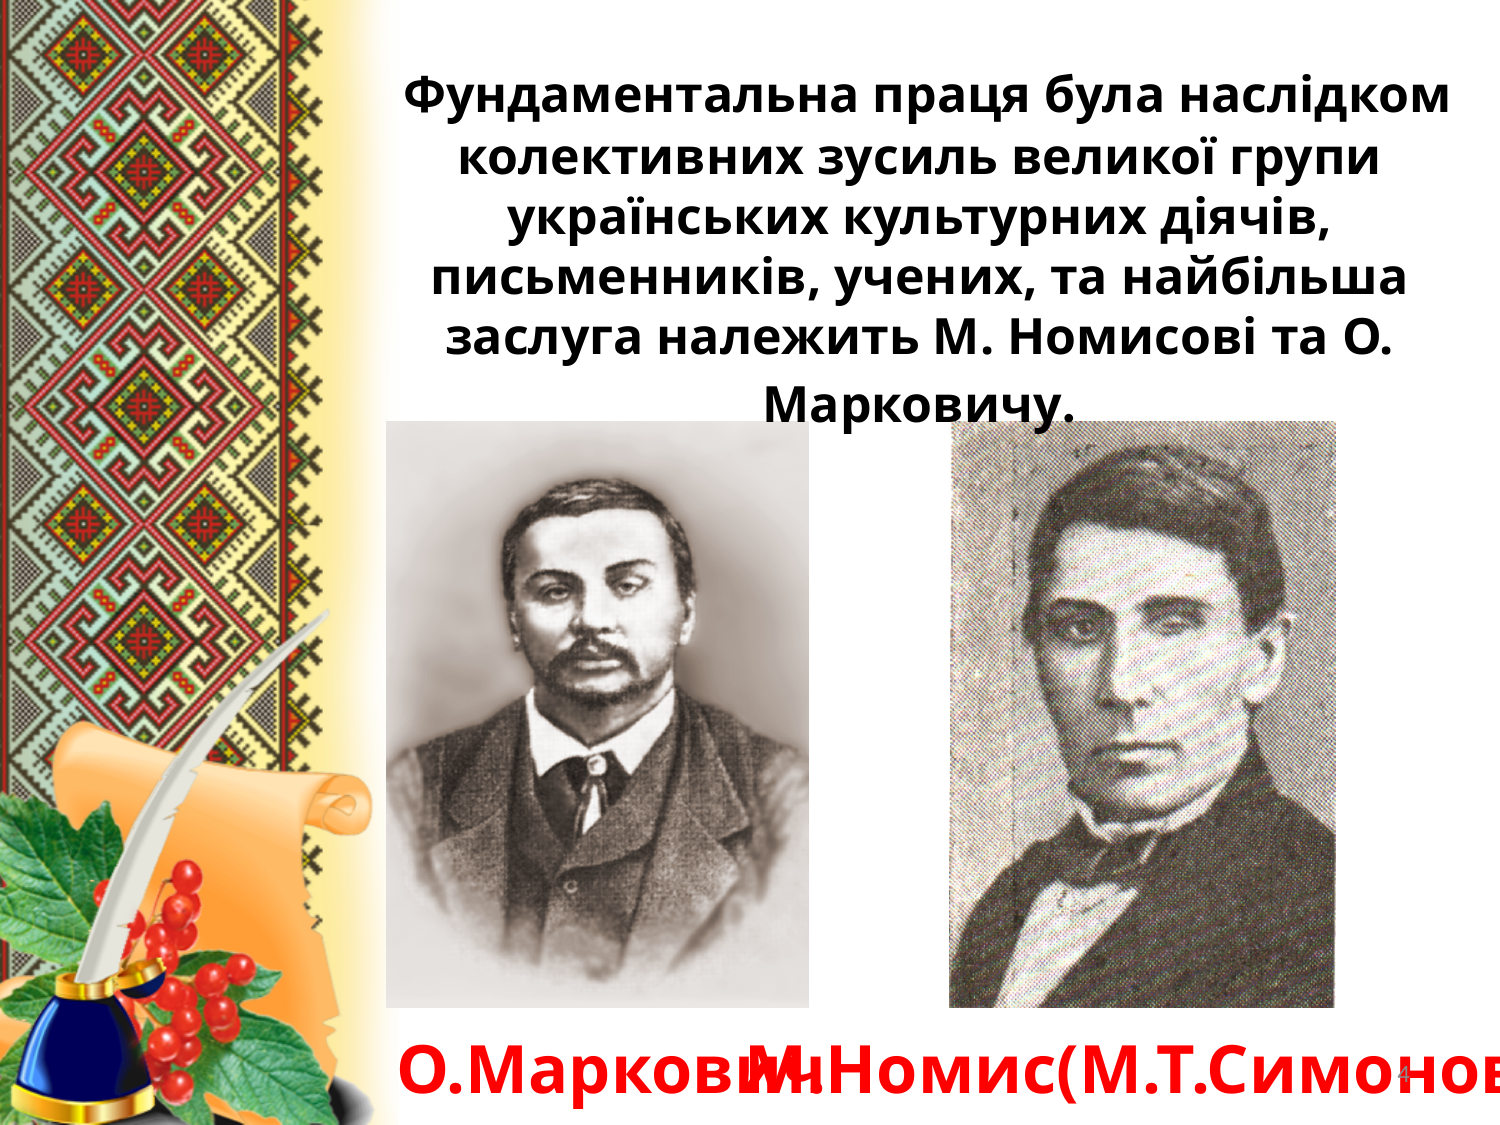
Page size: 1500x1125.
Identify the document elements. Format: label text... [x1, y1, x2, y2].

text_box М.Номис(М.Т.Симонов) [716, 1019, 1500, 1115]
slide_number 4 [1074, 1042, 1425, 1103]
picture [948, 421, 1337, 1008]
text_box О.Маркович [402, 1019, 716, 1115]
text_box Фундаментальна праця була наслідком колективних зусиль великої групи українських культурних діячів, письменників, учених, та найбільша заслуга належить М. Номисові та О. Марковичу. [402, 46, 1500, 512]
picture [0, 0, 809, 1125]
